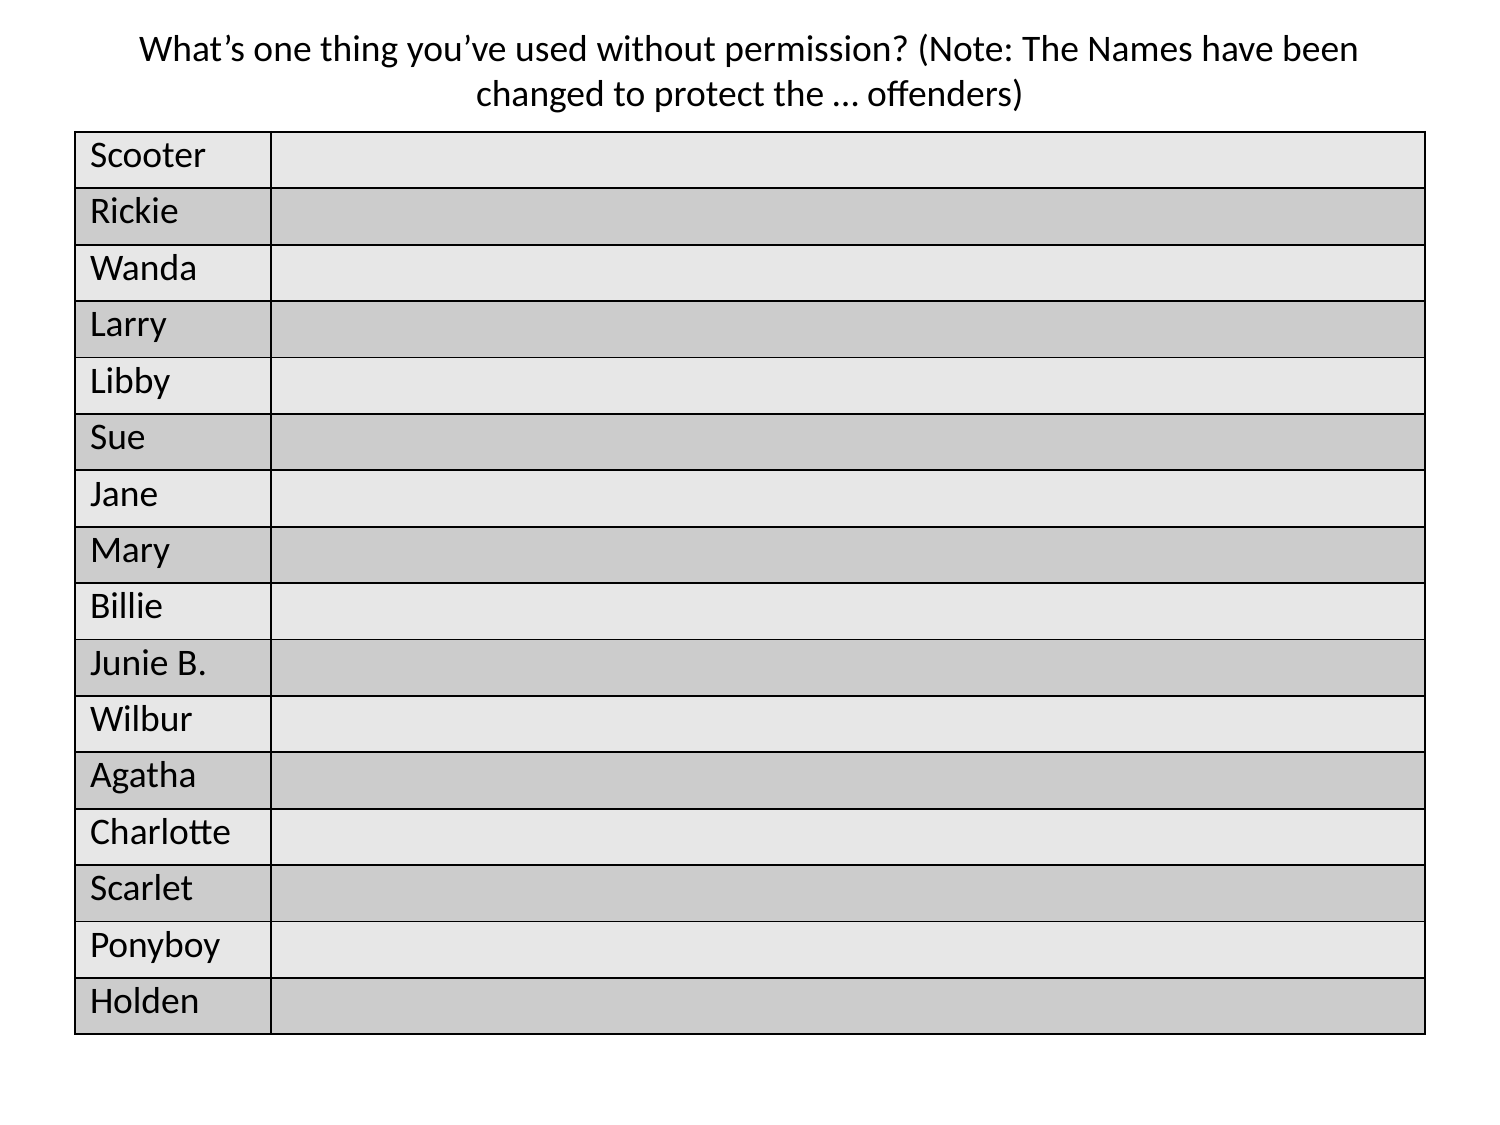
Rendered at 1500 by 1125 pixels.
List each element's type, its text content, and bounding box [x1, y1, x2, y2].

table_cell [272, 640, 1424, 695]
table_cell [272, 302, 1424, 357]
table_cell [272, 866, 1424, 921]
table_cell Wilbur [76, 697, 270, 751]
table_cell [272, 189, 1424, 244]
table_cell [272, 246, 1424, 300]
table_cell Junie B. [76, 640, 270, 695]
table_cell Holden [76, 979, 270, 1033]
table_cell Rickie [76, 189, 270, 244]
table_cell [272, 471, 1424, 526]
table_cell [272, 697, 1424, 751]
table_cell Agatha [76, 753, 270, 808]
table_cell Jane [76, 471, 270, 526]
table_cell Ponyboy [76, 922, 270, 977]
table_cell Sue [76, 415, 270, 469]
table_cell Scarlet [76, 866, 270, 921]
table_cell Libby [76, 358, 270, 413]
table_cell [272, 753, 1424, 808]
table_cell Mary [76, 528, 270, 582]
table_header [272, 133, 1424, 187]
table_cell Wanda [76, 246, 270, 300]
title What’s one thing you’ve used without permission? (Note: The Names have been changed to protect the … offenders) [75, 16, 1425, 123]
table_cell [272, 922, 1424, 977]
table_cell Charlotte [76, 810, 270, 864]
table_cell [272, 415, 1424, 469]
table_cell [272, 358, 1424, 413]
table_cell [272, 810, 1424, 864]
table_header Scooter [76, 133, 270, 187]
table_cell [272, 979, 1424, 1033]
table_cell Larry [76, 302, 270, 357]
table_cell [272, 584, 1424, 639]
table_cell [272, 528, 1424, 582]
table_cell Billie [76, 584, 270, 639]
